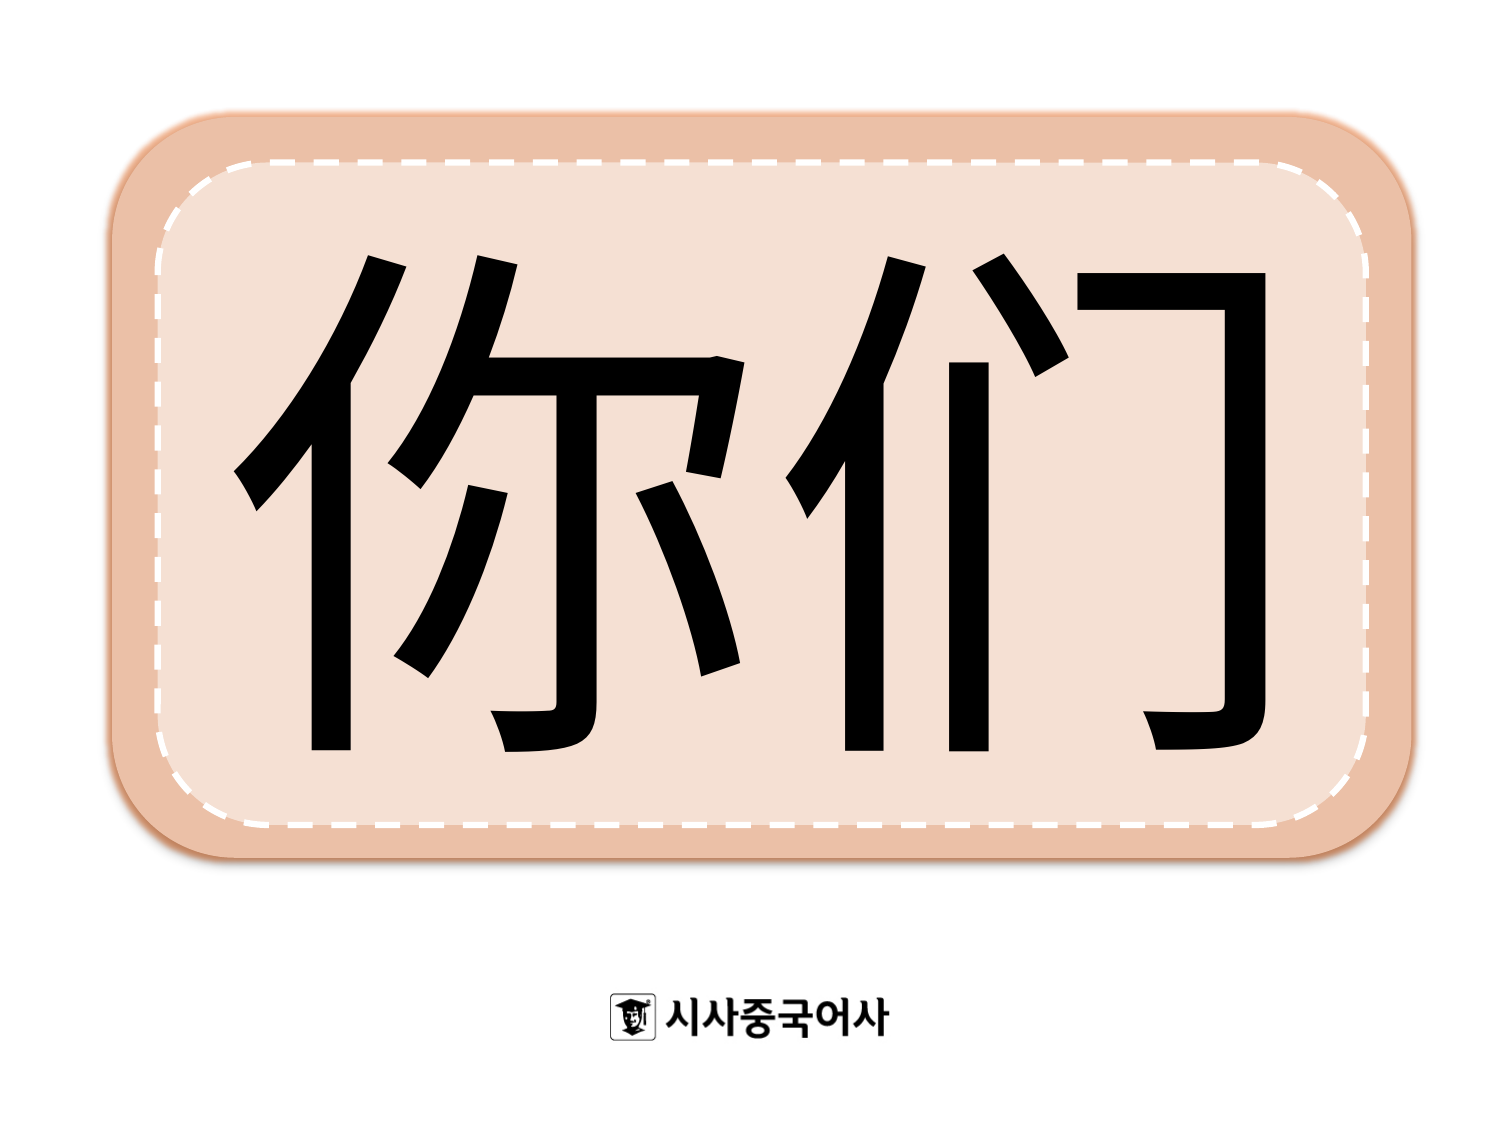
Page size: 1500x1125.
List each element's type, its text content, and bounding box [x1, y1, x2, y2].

text_box 你们 [162, 160, 1371, 824]
picture [602, 987, 898, 1047]
